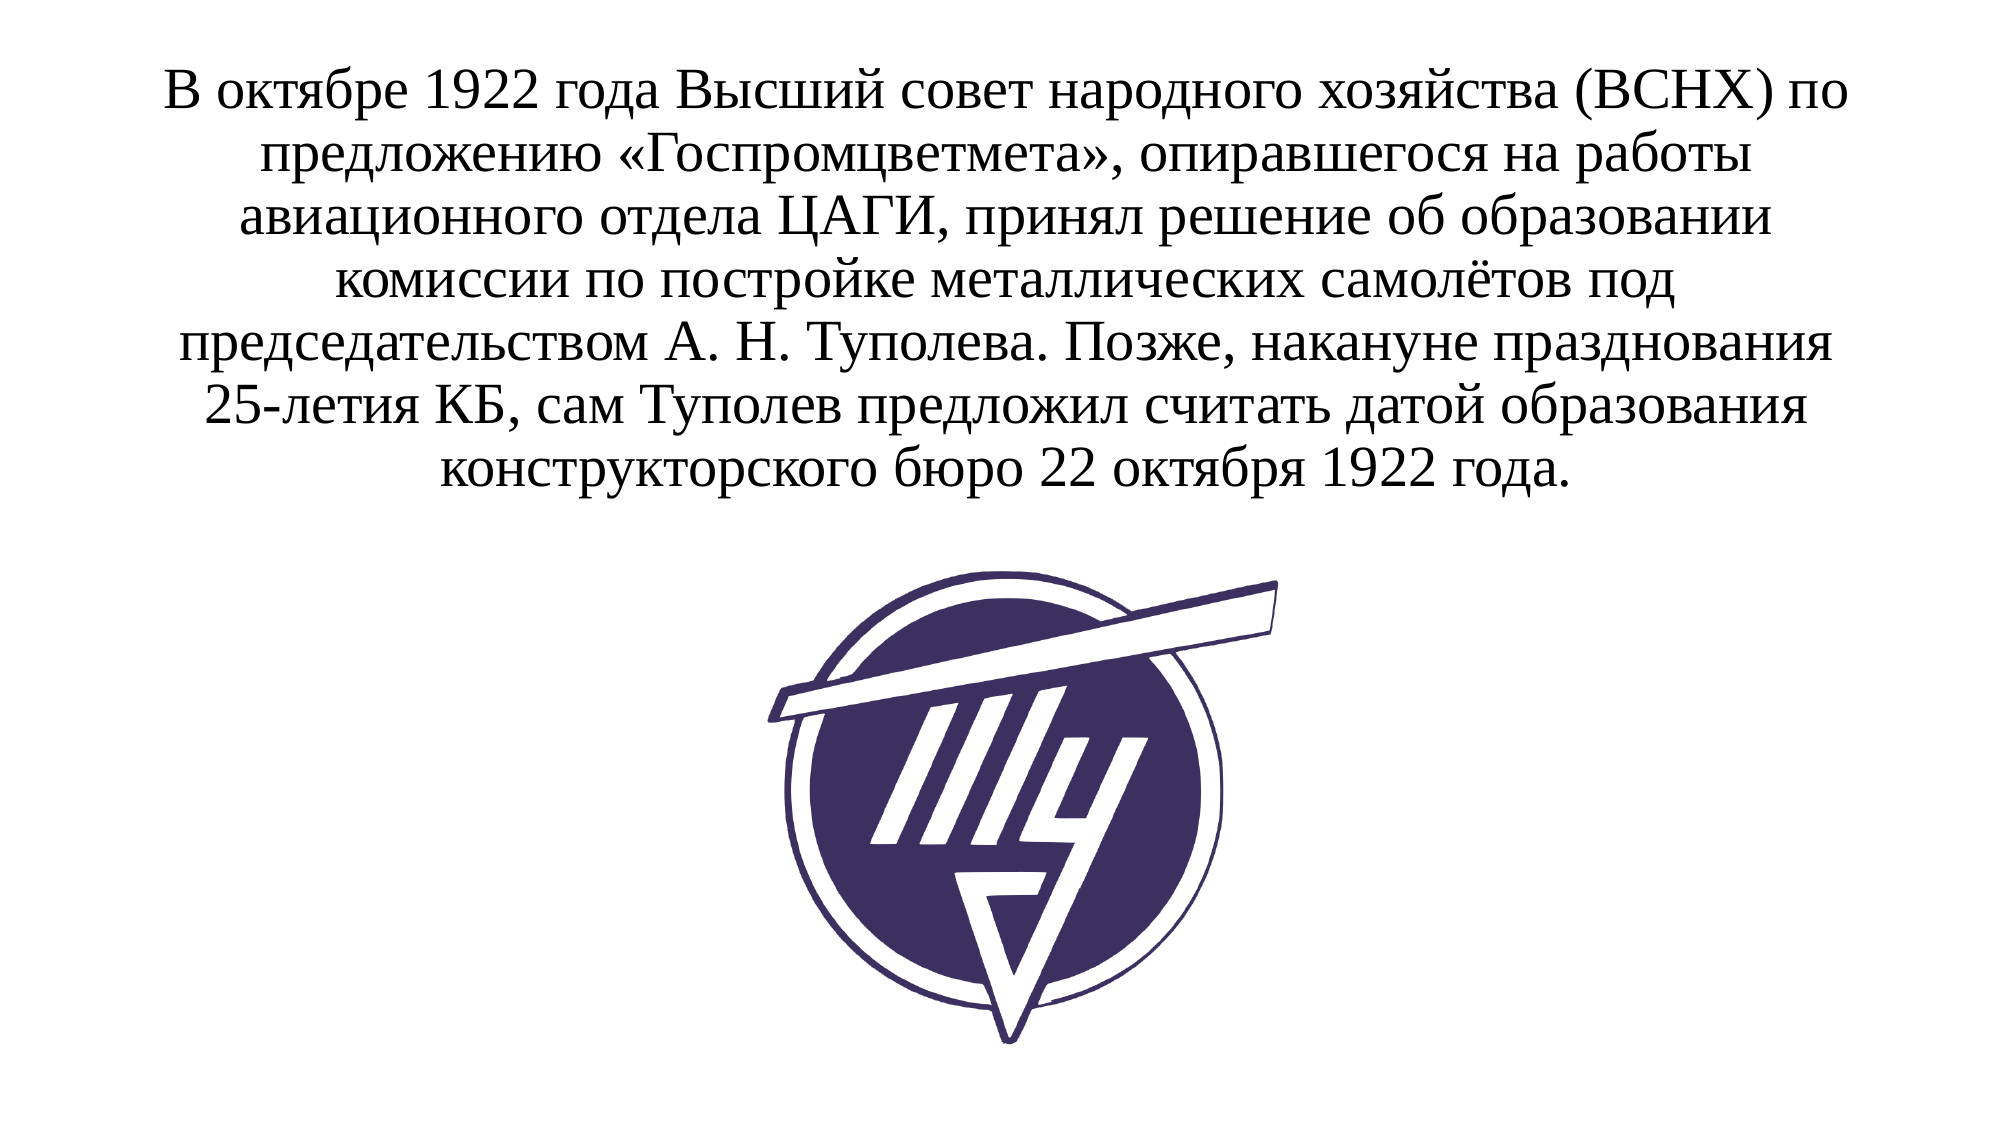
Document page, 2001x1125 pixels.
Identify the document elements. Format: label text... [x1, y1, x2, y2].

picture [763, 560, 1282, 1054]
list В октябре 1922 года Высший совет народного хозяйства (ВСНХ) по предложению «Госпромцветмета», опиравшегося на работы авиационного отдела ЦАГИ, принял решение об образовании комиссии по постройке металлических самолётов под председательством А. Н. Туполева. Позже, накануне празднования 25-летия КБ, сам Туполев предложил считать датой образования конструкторского бюро 22 октября 1922 года. [144, 51, 1870, 765]
